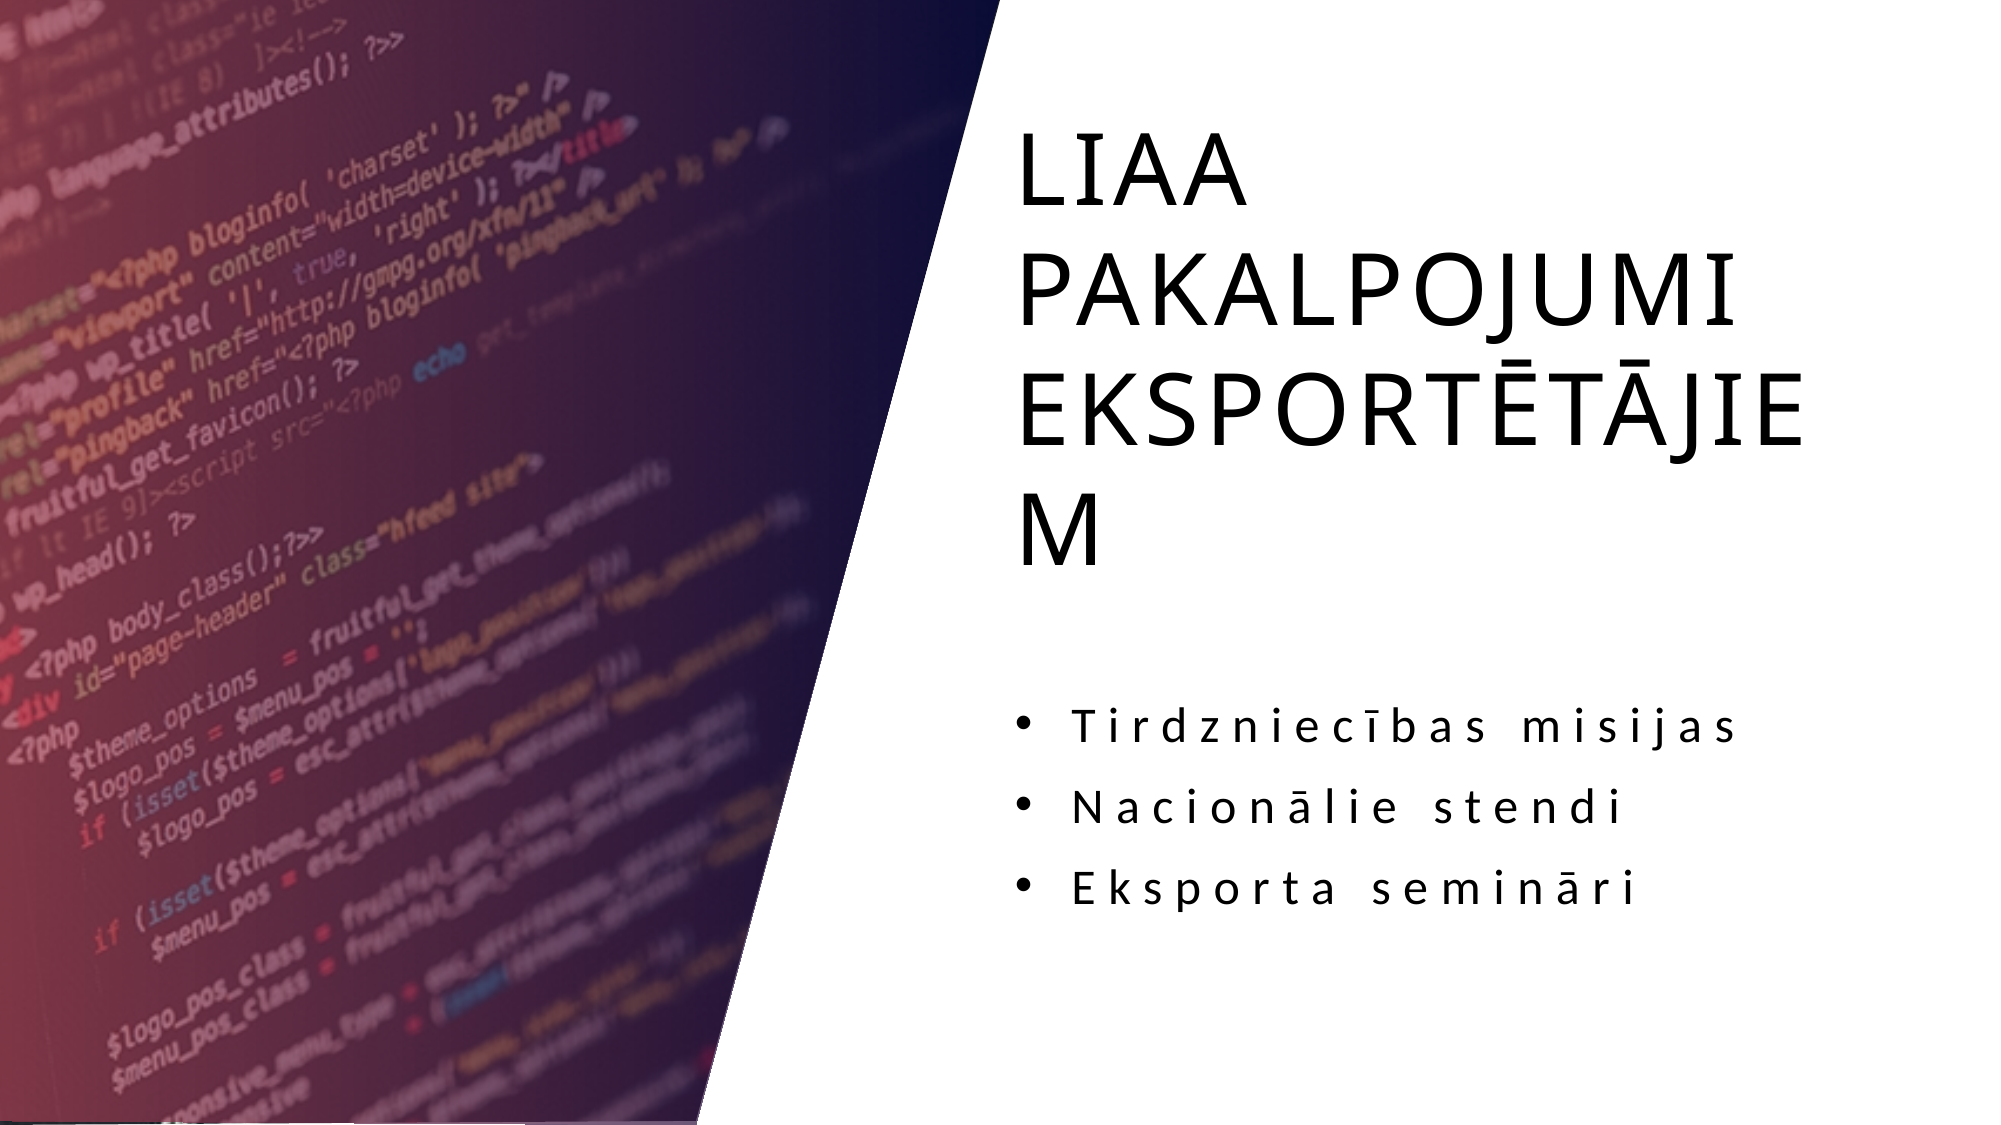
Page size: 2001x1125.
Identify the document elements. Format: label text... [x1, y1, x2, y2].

list Tirdzniecības misijas Nacionālie stendi Eksporta semināri [1000, 654, 1862, 953]
picture [0, 0, 1000, 1125]
title LIAA PAKALPOJUMI EKSPORTĒTĀJIEM [1000, 208, 1862, 482]
